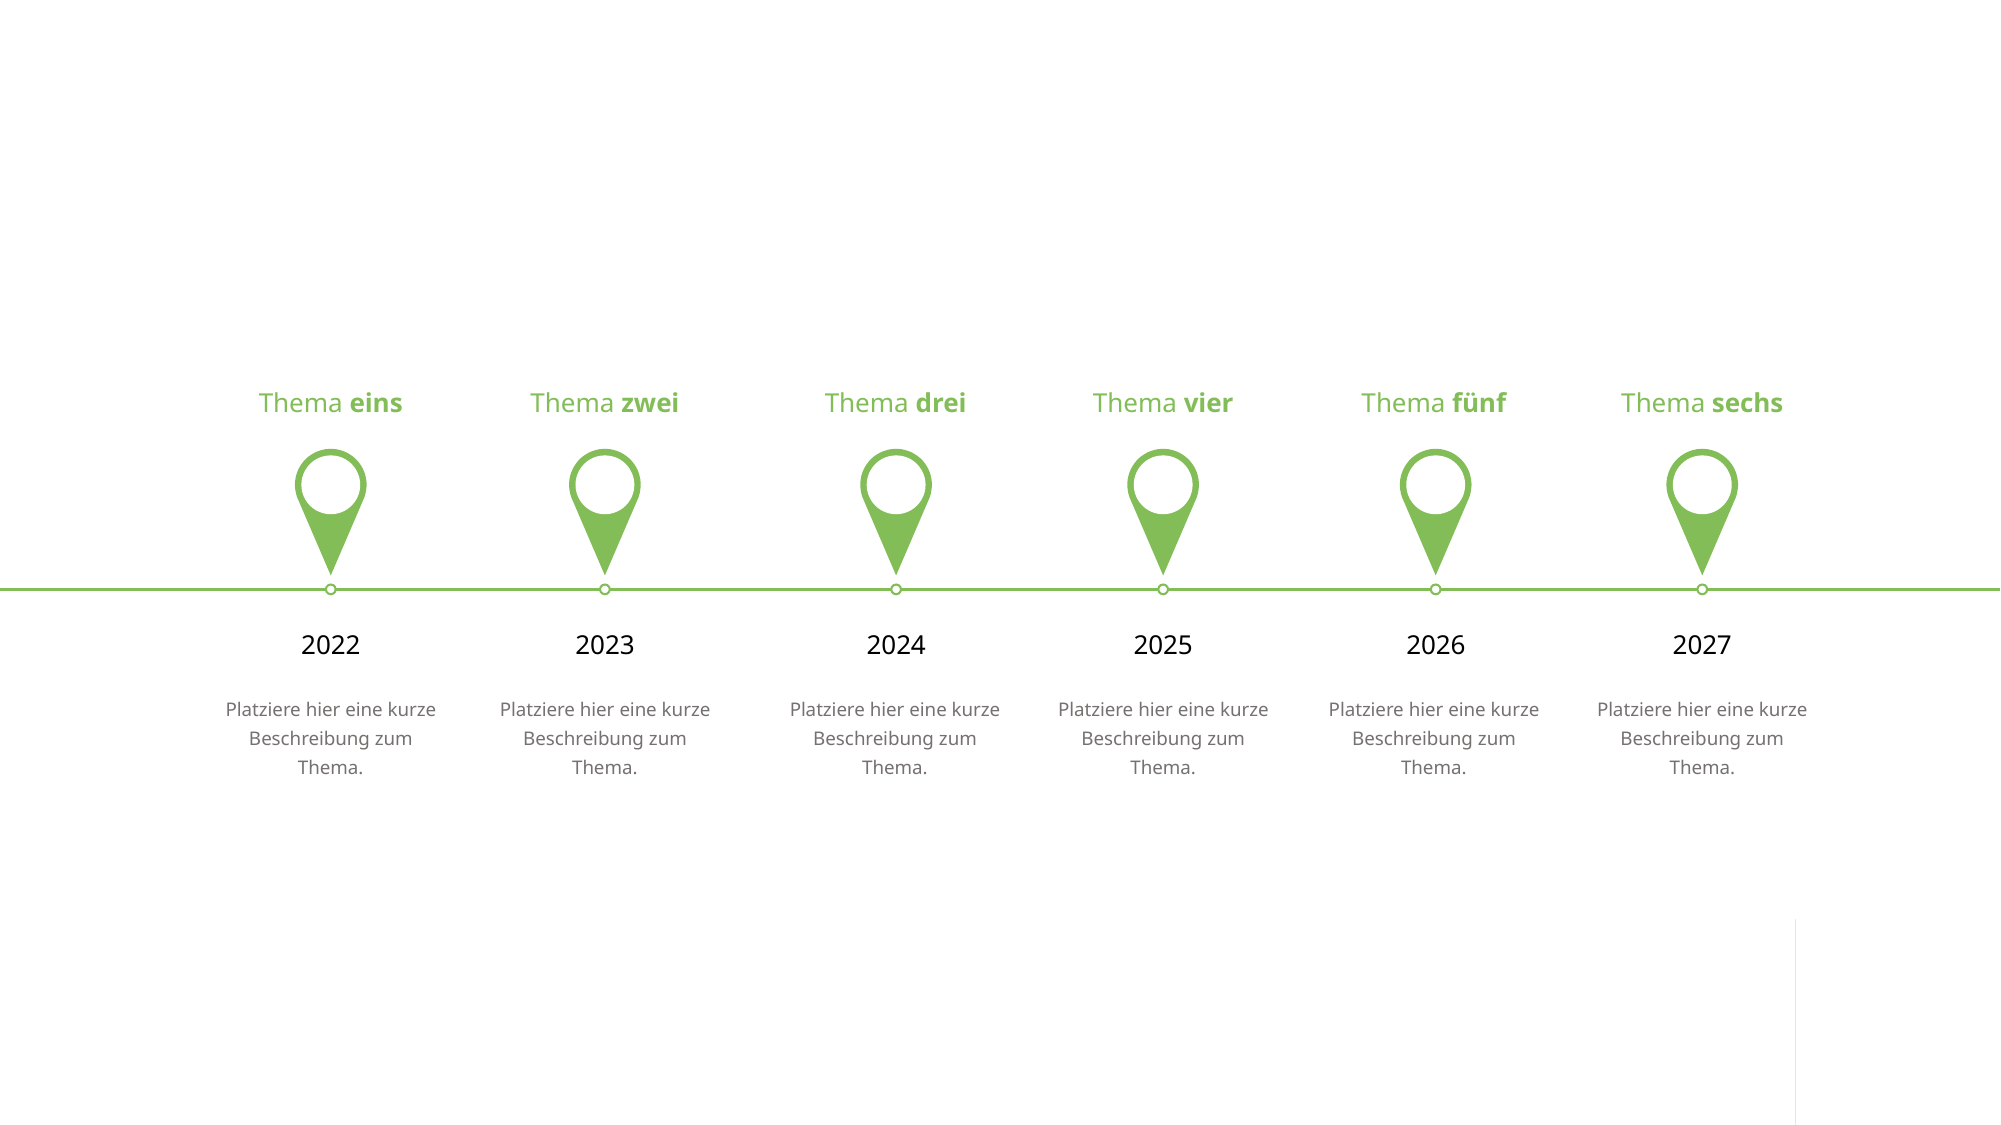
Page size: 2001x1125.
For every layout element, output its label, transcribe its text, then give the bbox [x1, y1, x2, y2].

text_box [300, 454, 362, 516]
text_box [1696, 583, 1709, 589]
text_box [1429, 590, 1442, 596]
text_box Platziere hier eine kurze Beschreibung zum Thema. [1038, 683, 1288, 770]
text_box [599, 590, 611, 596]
text_box [860, 448, 932, 576]
text_box 2025 [1118, 620, 1208, 667]
text_box Platziere hier eine kurze Beschreibung zum Thema. [1577, 683, 1827, 770]
text_box Thema vier [1061, 369, 1266, 436]
text_box Platziere hier eine kurze Beschreibung zum Thema. [206, 683, 455, 770]
text_box [1696, 590, 1709, 596]
text_box Thema drei [793, 369, 998, 436]
text_box Platziere hier eine kurze Beschreibung zum Thema. [770, 683, 1020, 770]
text_box Thema fünf [1331, 369, 1536, 436]
text_box [865, 454, 927, 516]
text_box [1127, 448, 1199, 576]
text_box Platziere hier eine kurze Beschreibung zum Thema. [1309, 683, 1558, 770]
text_box Platziere hier eine kurze Beschreibung zum Thema. [480, 683, 730, 770]
text_box [1671, 454, 1733, 516]
text_box [599, 583, 611, 589]
text_box 2026 [1391, 620, 1481, 667]
text_box [890, 583, 902, 589]
text_box Thema sechs [1600, 369, 1805, 436]
text_box [324, 583, 337, 589]
text_box [1132, 454, 1194, 516]
text_box Thema eins [228, 369, 433, 436]
text_box [1157, 590, 1169, 596]
text_box 2027 [1657, 620, 1747, 667]
text_box [569, 448, 641, 576]
text_box Thema zwei [502, 369, 707, 436]
text_box [294, 448, 367, 576]
text_box 2022 [286, 620, 376, 667]
text_box [1405, 454, 1467, 516]
text_box 2024 [851, 620, 941, 667]
text_box [1666, 448, 1739, 576]
text_box [574, 454, 636, 516]
text_box 2023 [560, 620, 650, 667]
text_box [1157, 583, 1170, 589]
text_box [325, 590, 337, 596]
text_box [1429, 583, 1442, 589]
text_box [1399, 448, 1472, 576]
text_box [890, 590, 902, 596]
